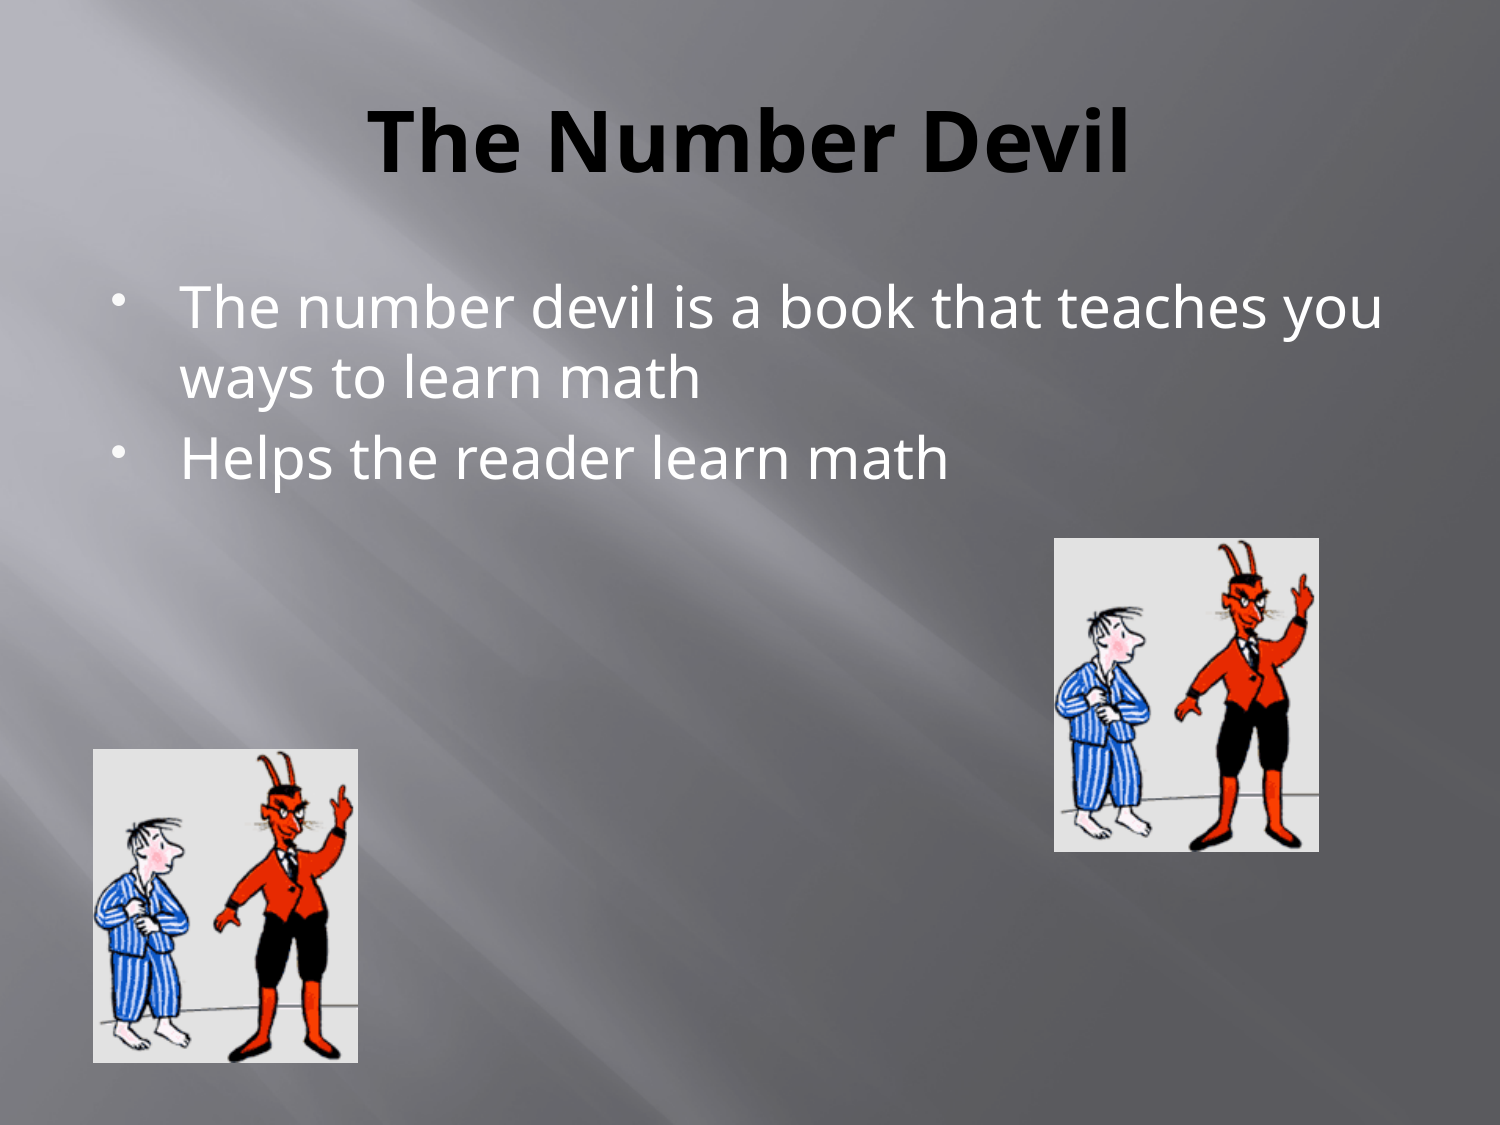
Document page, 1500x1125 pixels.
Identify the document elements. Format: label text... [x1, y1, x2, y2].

picture [93, 749, 358, 1063]
list The number devil is a book that teaches you ways to learn math Helps the reader learn math [75, 262, 1425, 1035]
picture [1054, 538, 1319, 852]
title The Number Devil [75, 45, 1425, 233]
